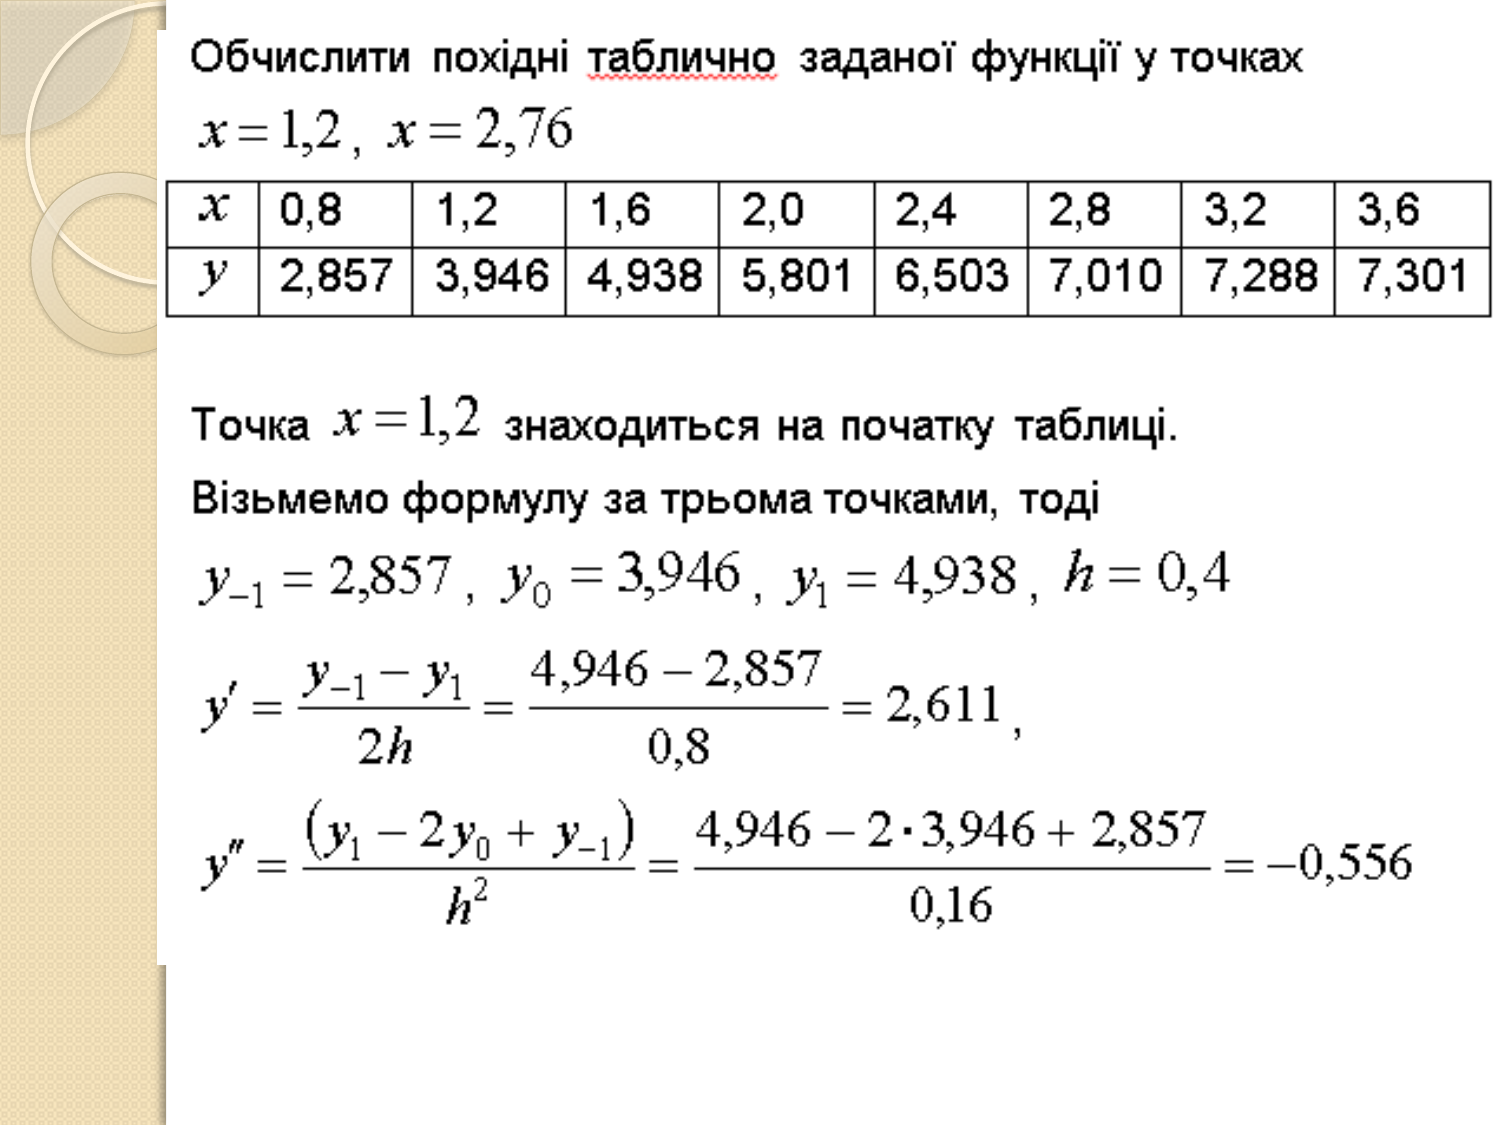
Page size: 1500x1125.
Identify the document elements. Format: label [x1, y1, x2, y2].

picture [157, 30, 1500, 965]
